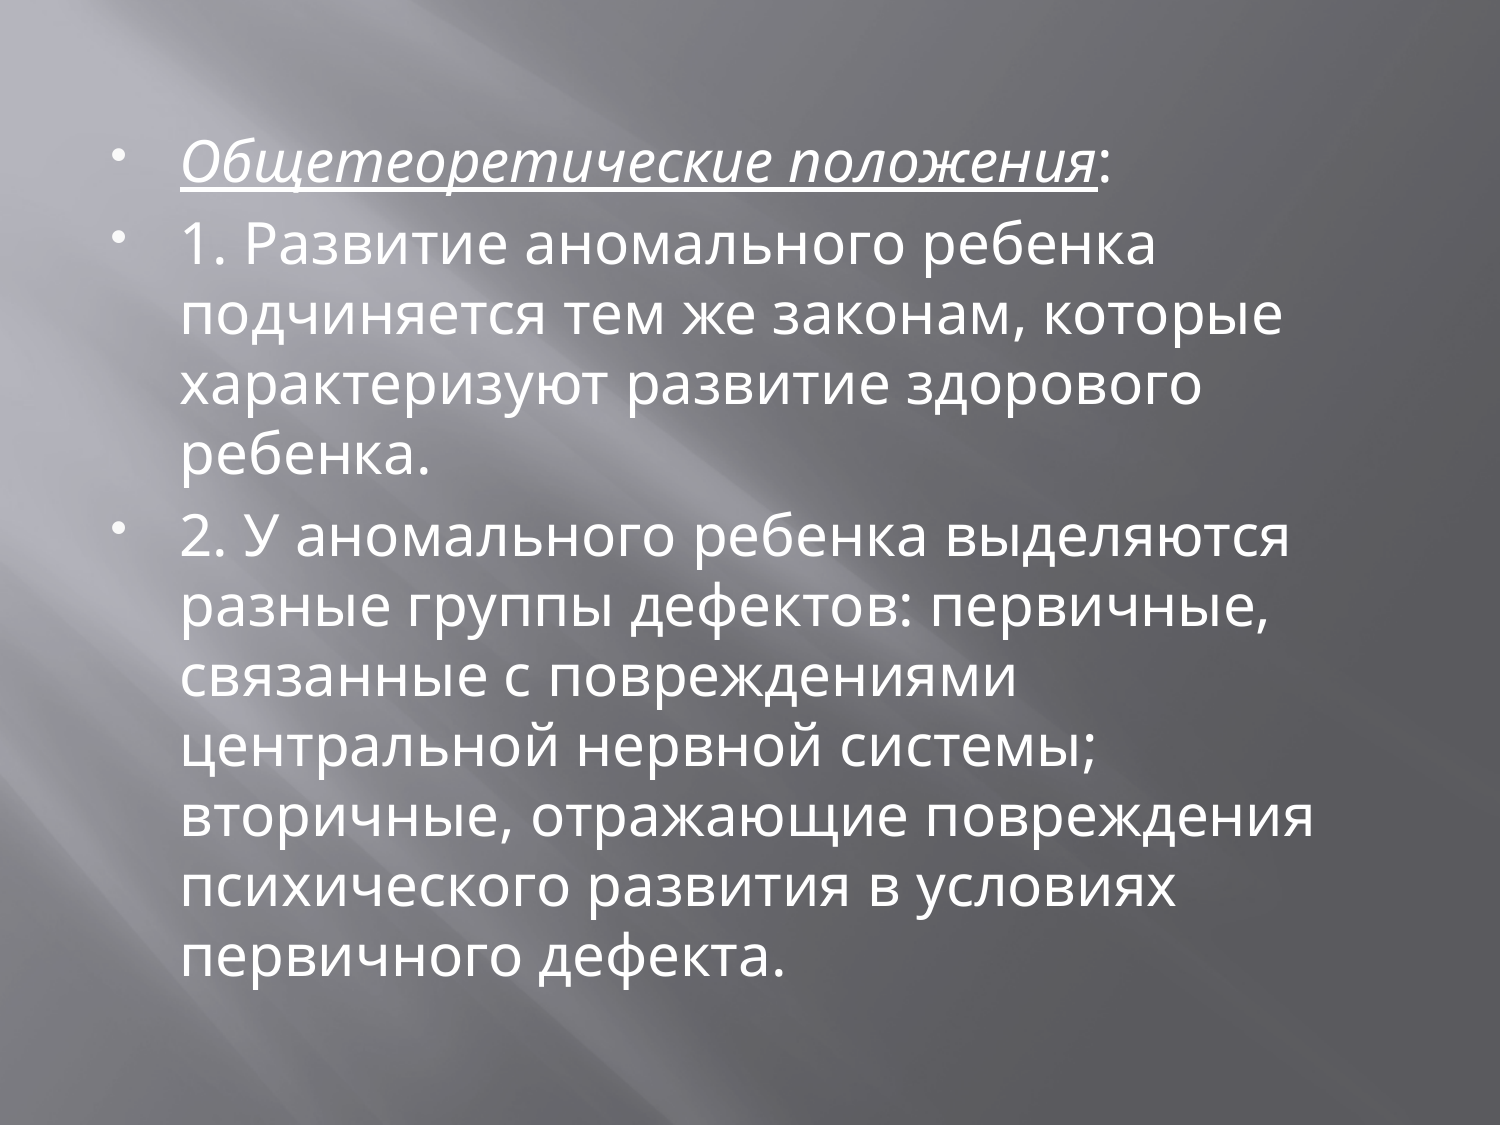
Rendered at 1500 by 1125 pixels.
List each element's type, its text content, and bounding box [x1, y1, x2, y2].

list Общетеоретические положения: 1. Развитие аномального ребенка подчиняется тем же законам, которые характеризуют развитие здорового ребенка. 2. У аномального ребенка выделяются разные группы дефектов: первичные, связанные с повреждениями центральной нервной системы; вторичные, отражающие повреждения психического развития в условиях первичного дефекта. [75, 117, 1425, 1035]
